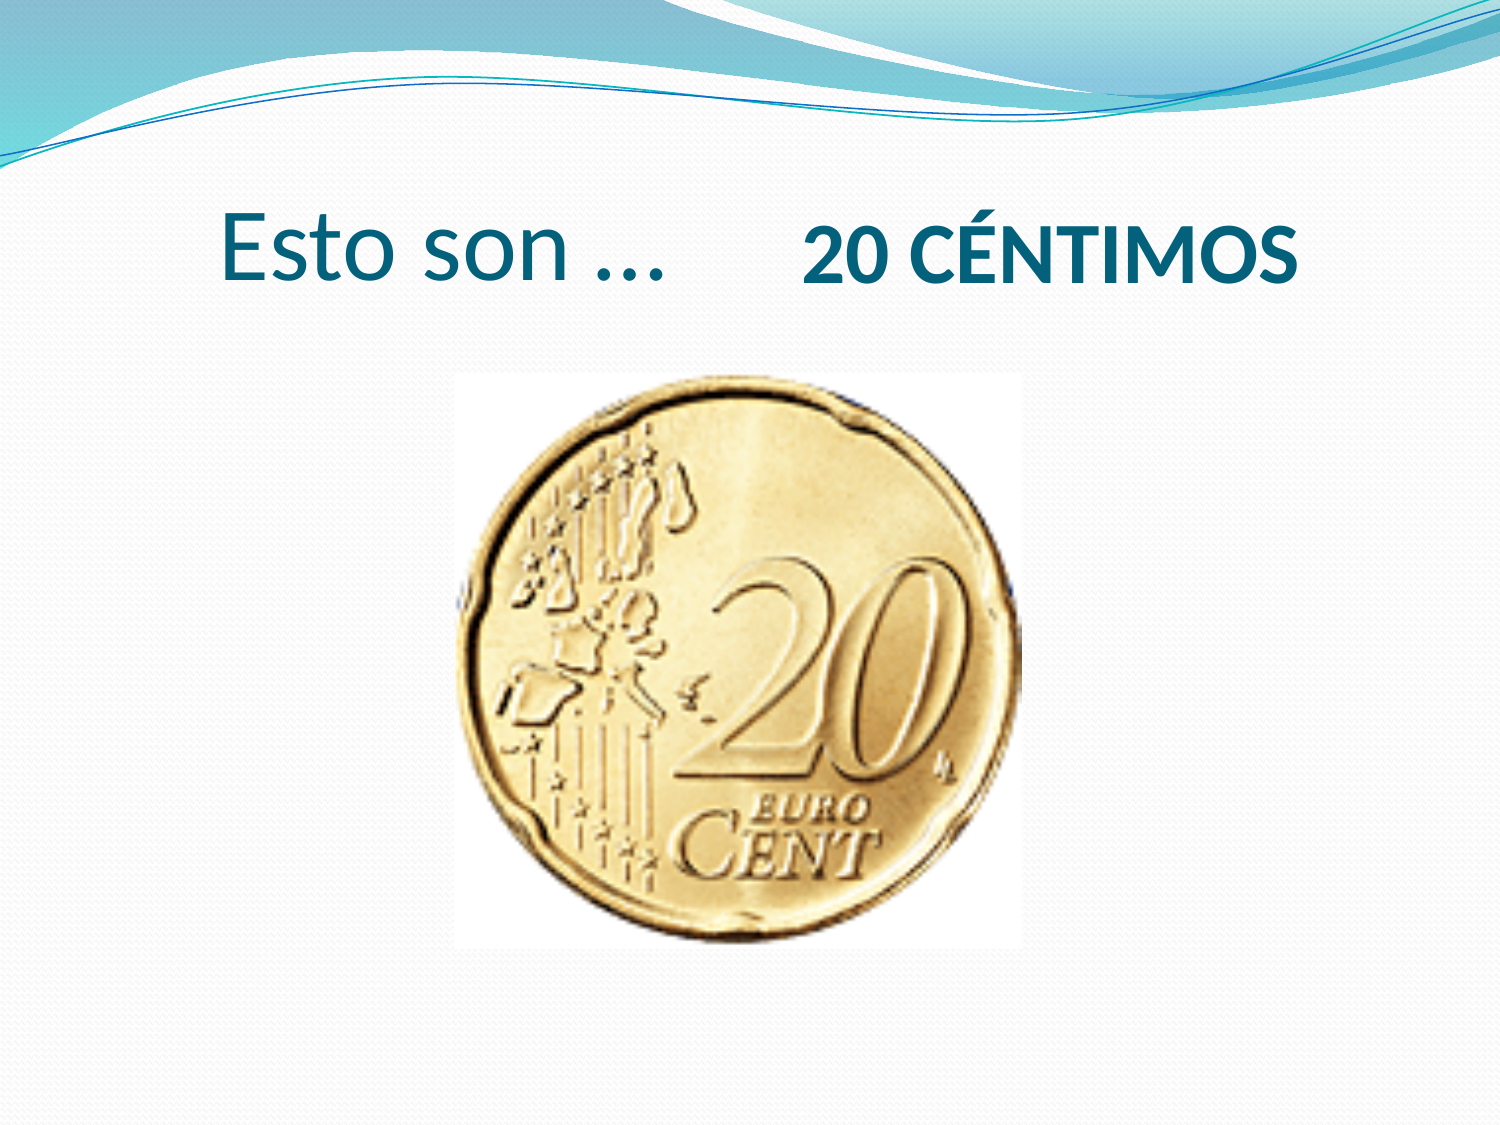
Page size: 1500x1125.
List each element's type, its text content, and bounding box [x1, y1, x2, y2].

title Esto son … [218, 113, 761, 302]
text_box 20 CÉNTIMOS [761, 113, 1353, 302]
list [454, 373, 1022, 949]
